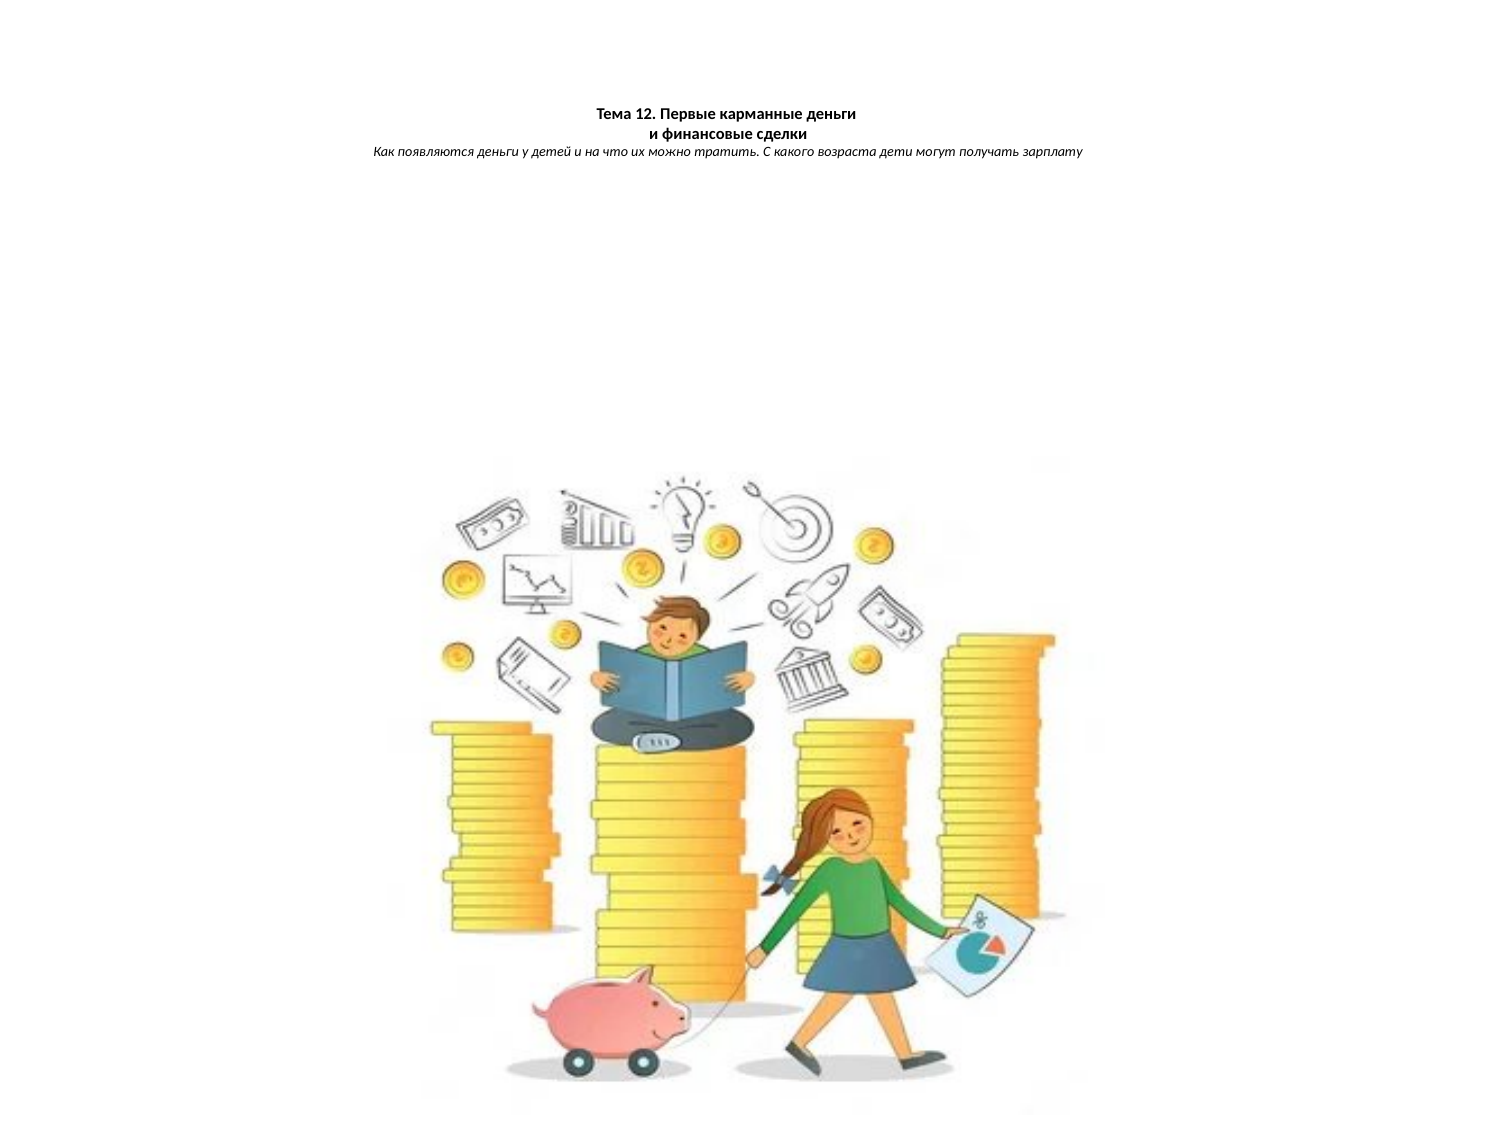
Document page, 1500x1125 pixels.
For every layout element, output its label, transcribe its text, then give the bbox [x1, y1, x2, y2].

title Тема 12. Первые карманные деньги и финансовые сделки Как появляются деньги у детей и на что их можно тратить. С какого возраста дети могут получать зарплату [53, 0, 1404, 185]
picture [387, 455, 1105, 1116]
